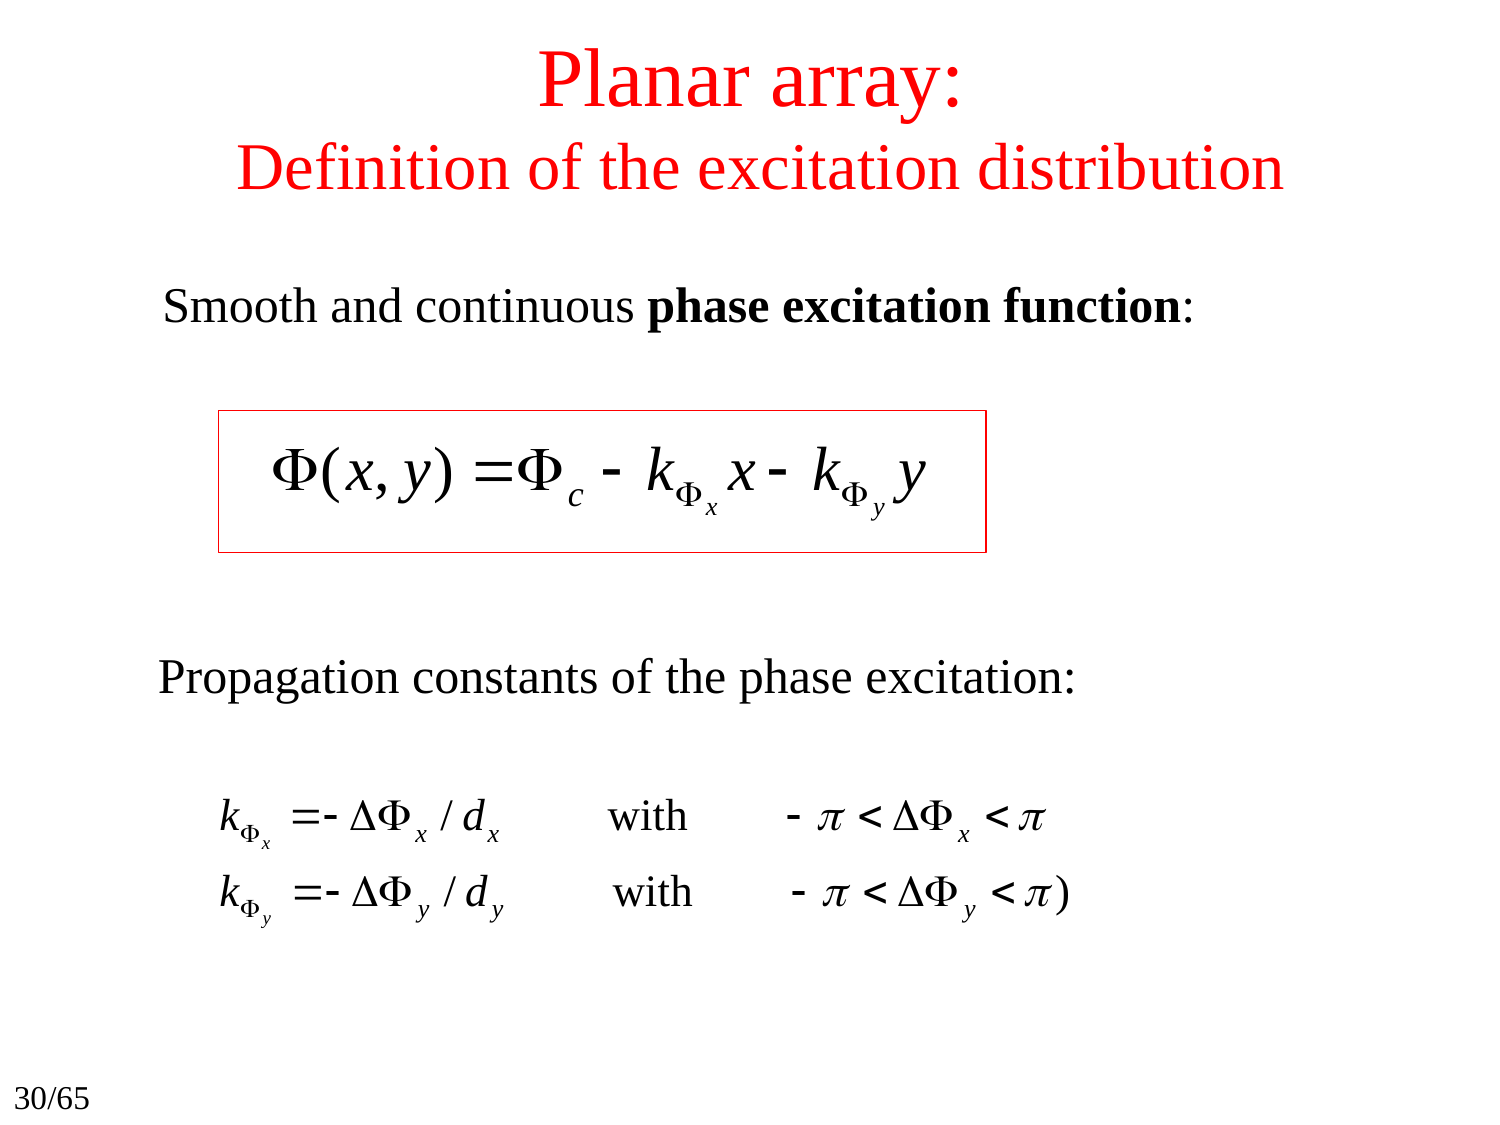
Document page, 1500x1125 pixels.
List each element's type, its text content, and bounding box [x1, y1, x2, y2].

text_box Propagation constants of the phase excitation: [851, 635, 1380, 711]
text_box Propagation constants of the phase excitation: [143, 635, 817, 711]
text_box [212, 787, 1080, 938]
text_box [817, 611, 851, 736]
text_box [218, 410, 987, 553]
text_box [262, 427, 941, 533]
text_box Smooth and continuous phase excitation function: [147, 264, 1211, 340]
title Planar array: Definition of the excitation distribution [124, 18, 1400, 207]
